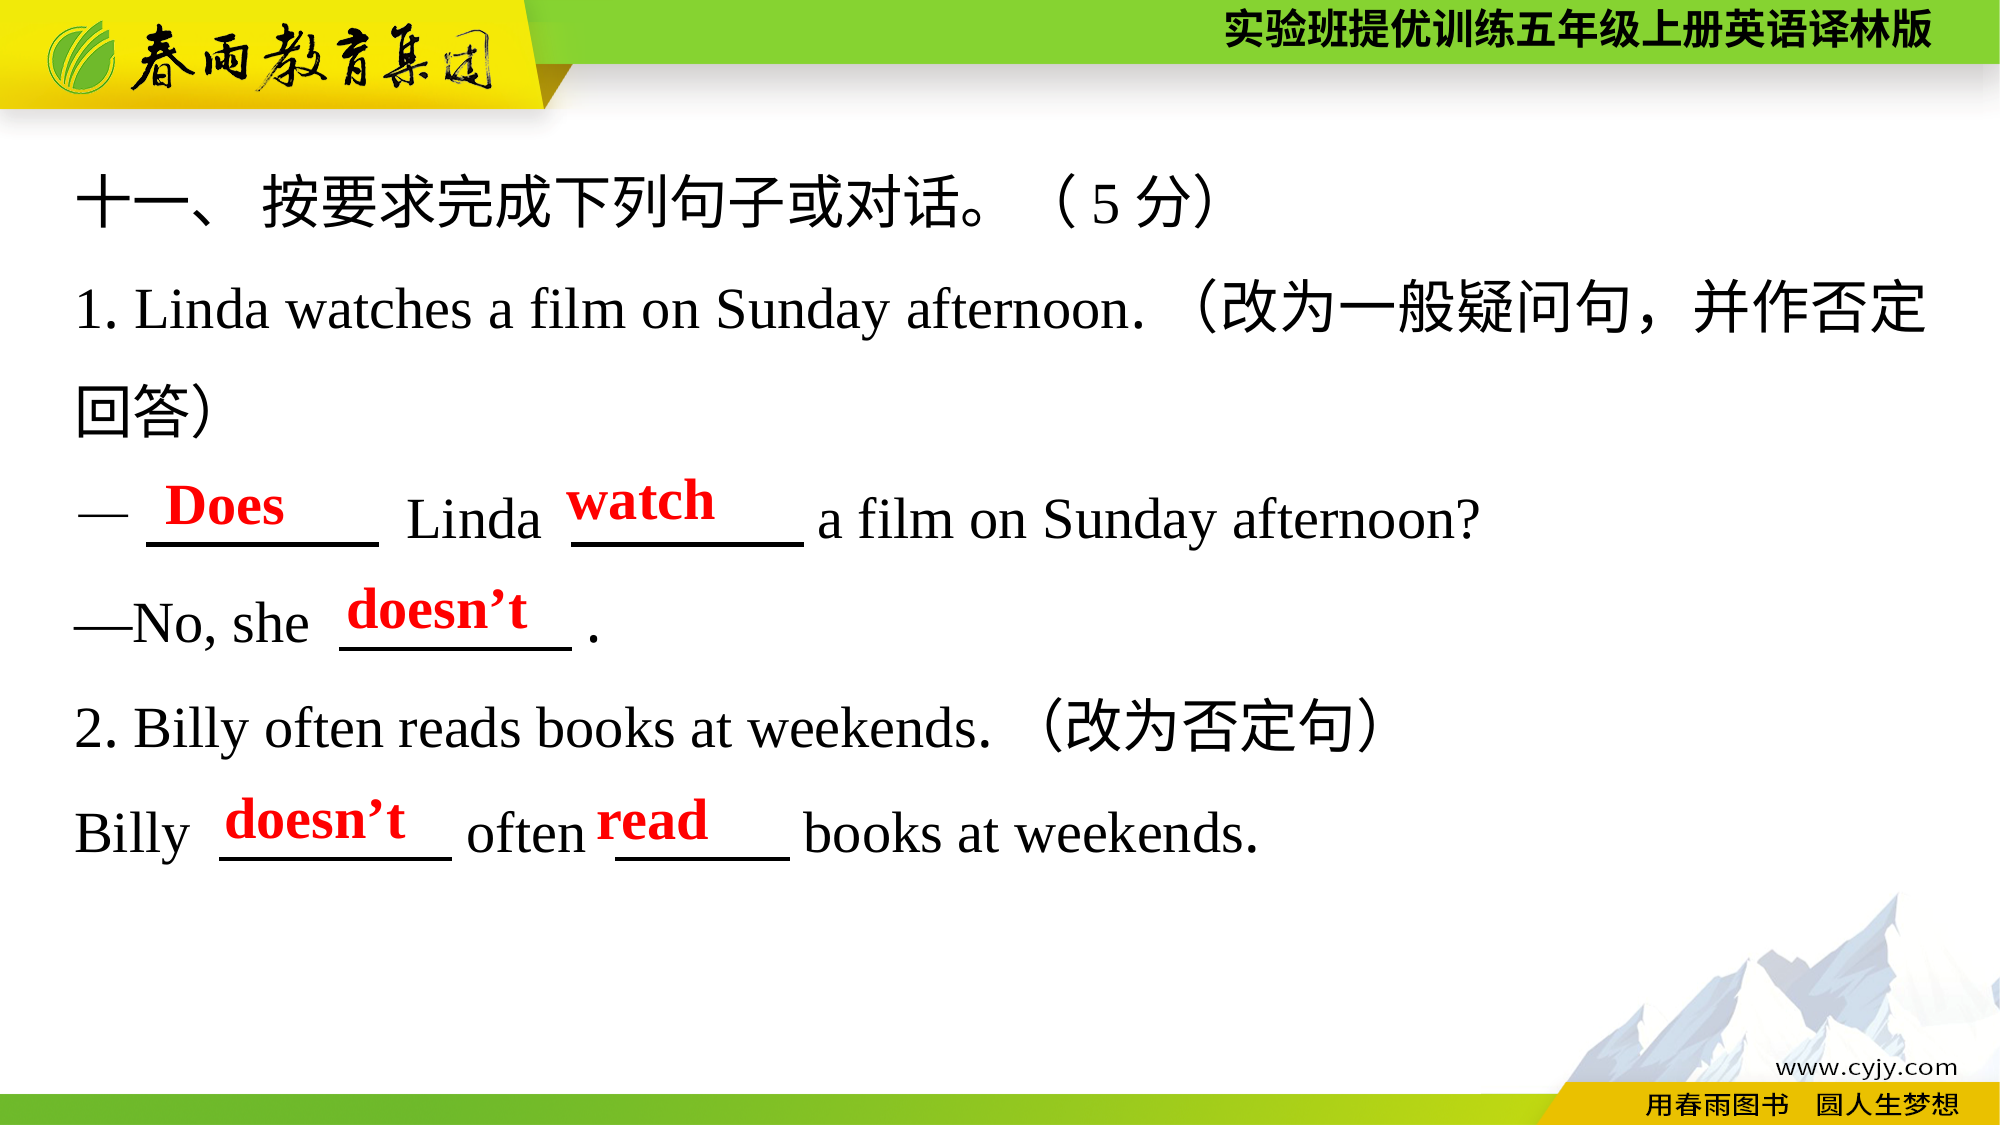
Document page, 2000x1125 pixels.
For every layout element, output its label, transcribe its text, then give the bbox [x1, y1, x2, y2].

list 十一、 按要求完成下列句子或对话。（5分） 1. Linda watches a film on Sunday afternoon.（改为一般疑问句，并作否定回答） — Linda a film on Sunday afternoon? —No, she . 2. Billy often reads books at weekends.（改为否定句） Billy often books at weekends. [59, 122, 1944, 880]
text_box read [582, 773, 725, 859]
text_box doesn’t [331, 562, 543, 648]
text_box Does [150, 458, 300, 544]
picture [0, 0, 2000, 1125]
text_box doesn’t [209, 772, 422, 858]
text_box watch [552, 454, 731, 539]
